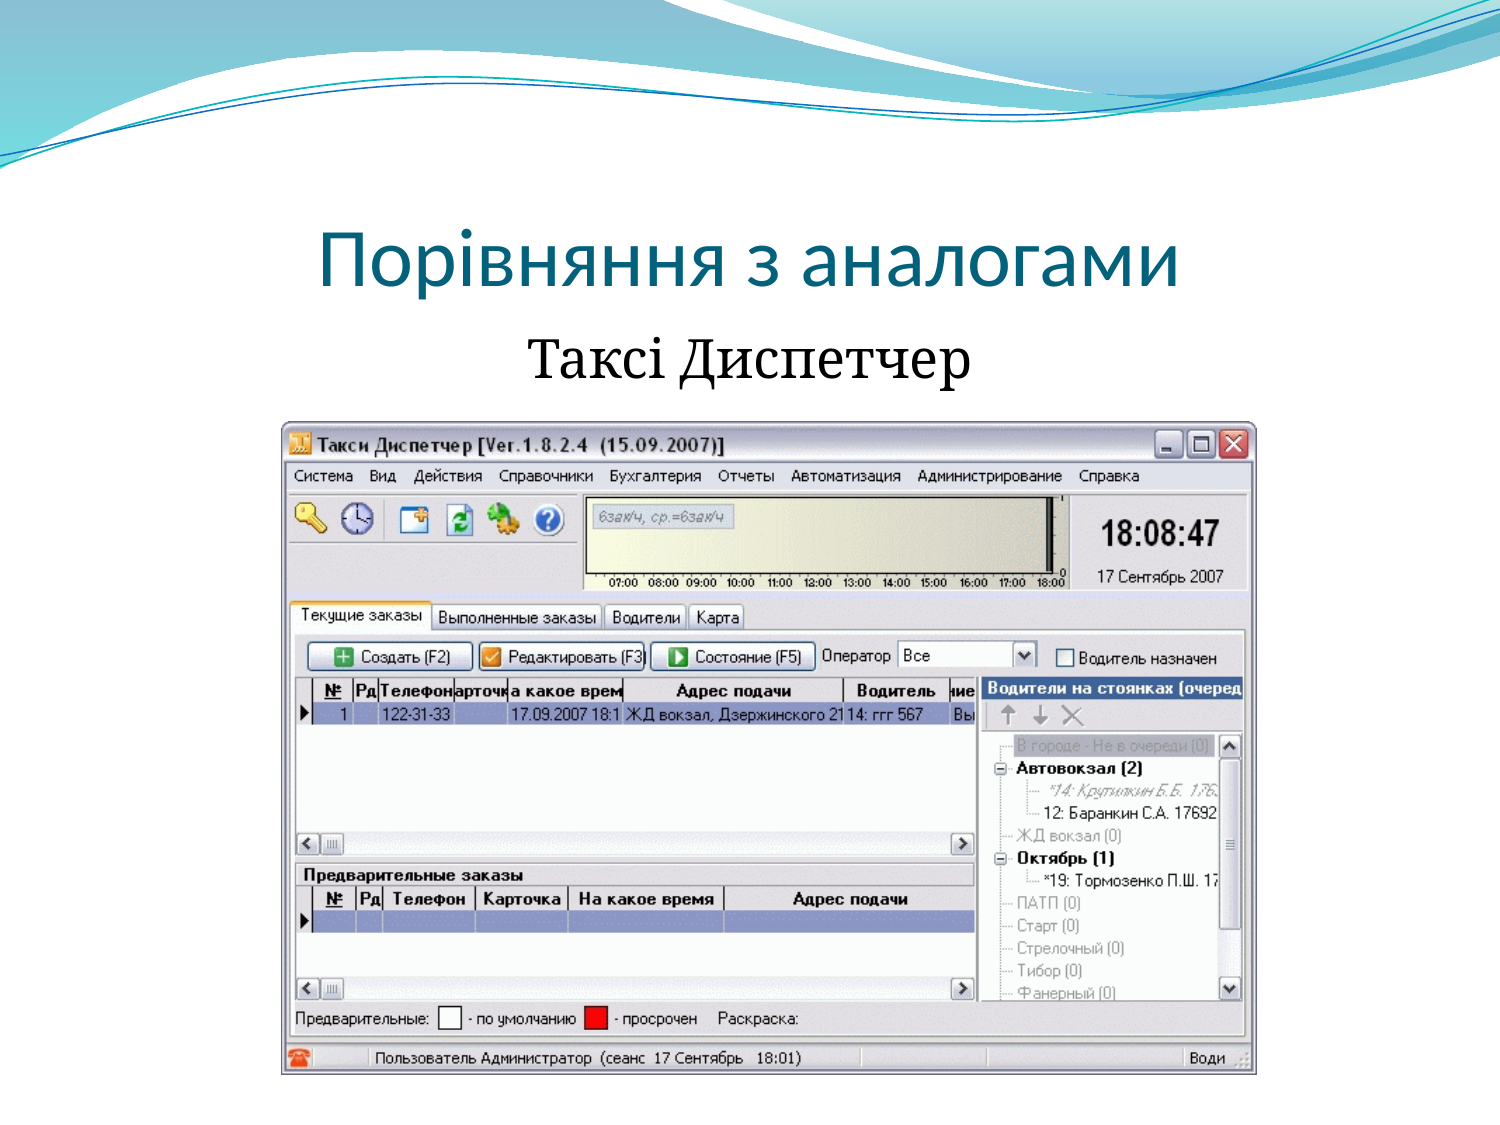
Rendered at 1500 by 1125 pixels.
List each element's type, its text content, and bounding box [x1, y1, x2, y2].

title Порівняння з аналогами [75, 115, 1425, 303]
picture [280, 421, 1257, 1075]
list Таксі Диспетчер [75, 317, 1425, 411]
